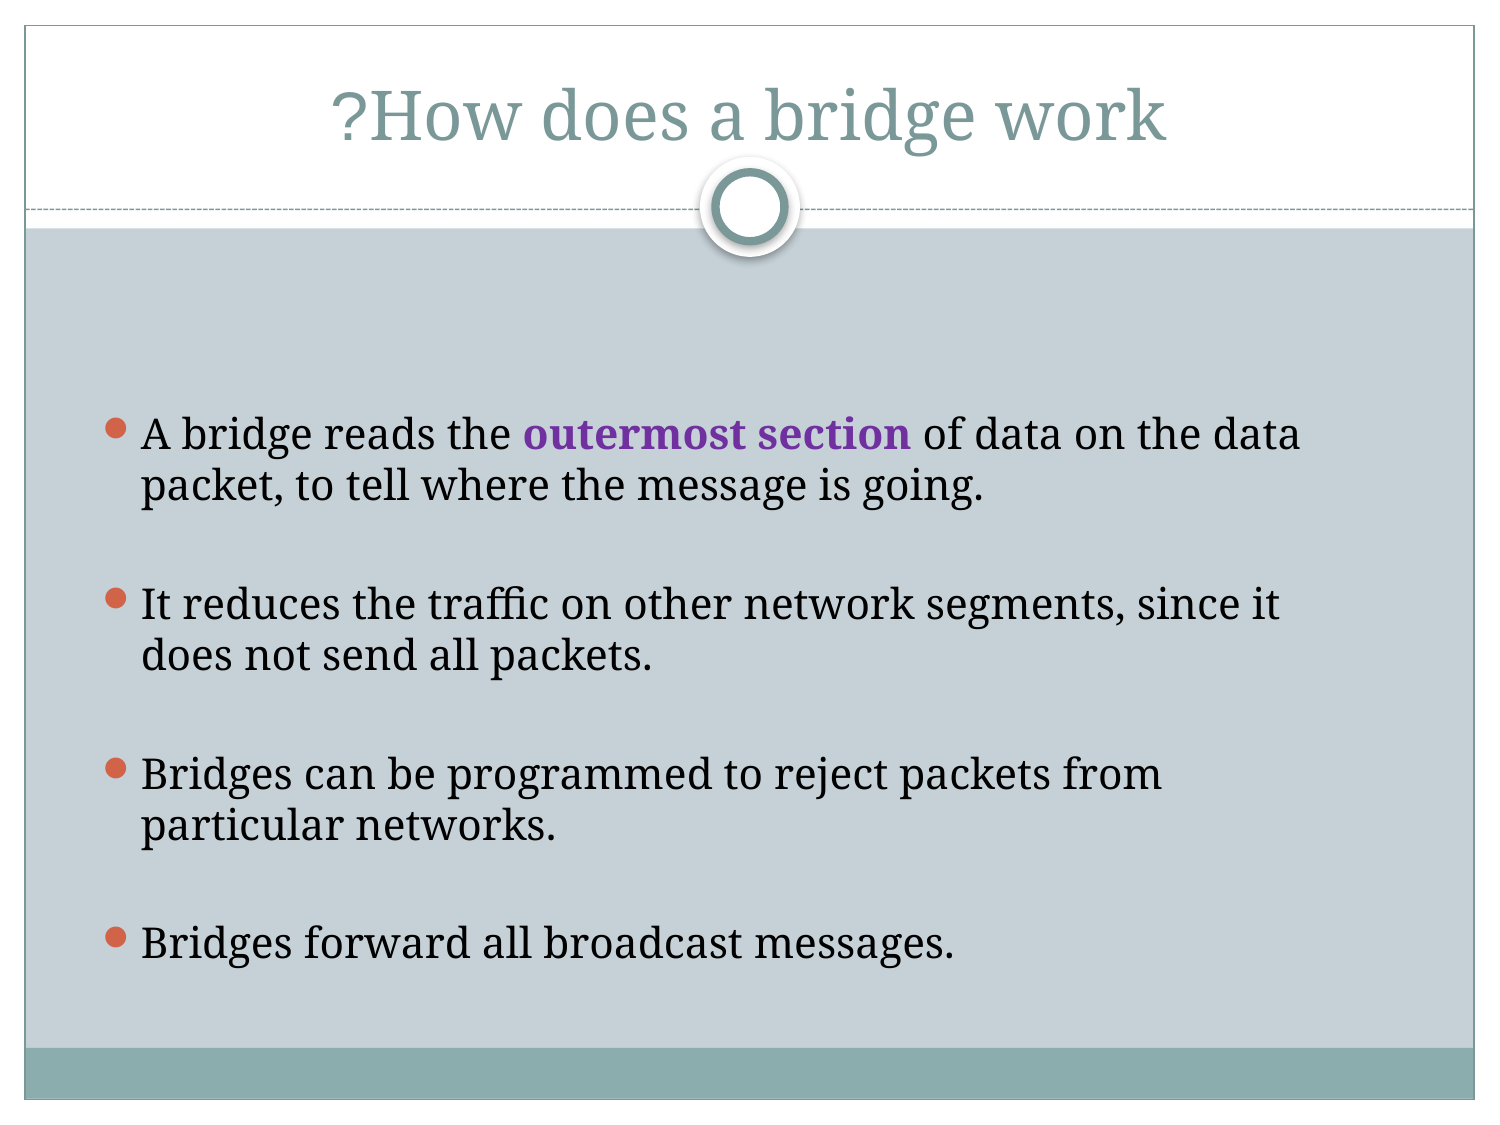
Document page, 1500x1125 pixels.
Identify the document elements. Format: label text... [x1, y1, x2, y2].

title How does a bridge work? [49, 37, 1450, 162]
list A bridge reads the outermost section of data on the data packet, to tell where the message is going. It reduces the traffic on other network segments, since it does not send all packets. Bridges can be programmed to reject packets from particular networks. Bridges forward all broadcast messages. [87, 399, 1359, 980]
